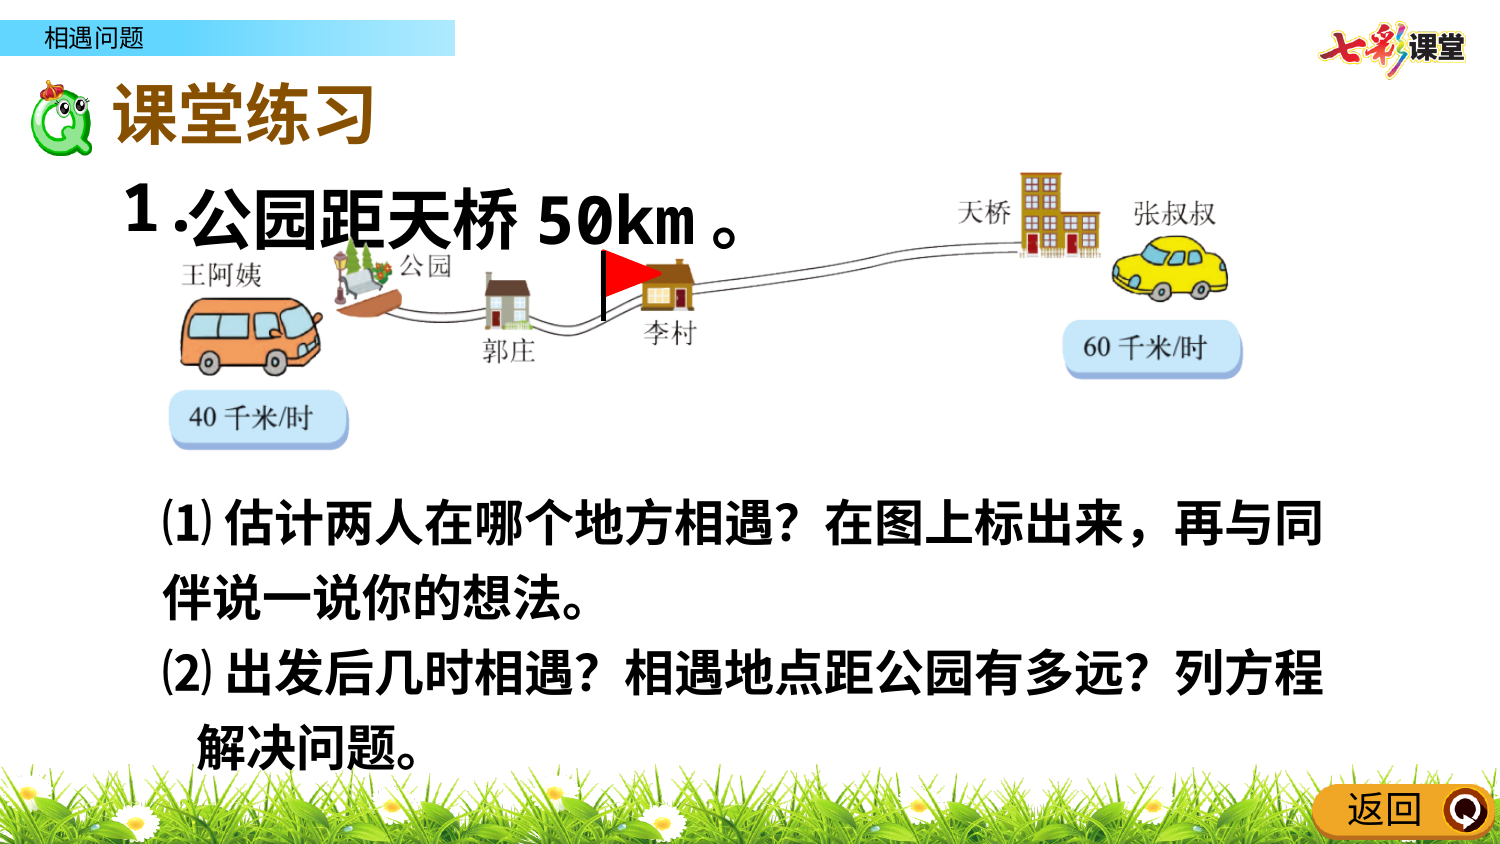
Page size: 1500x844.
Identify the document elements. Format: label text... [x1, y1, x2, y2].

text_box 1. [106, 159, 154, 253]
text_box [602, 251, 660, 322]
picture [159, 149, 1248, 461]
picture [0, 764, 1500, 844]
picture [1316, 20, 1468, 80]
text_box ⑴估计两人在哪个地方相遇？在图上标出来，再与同伴说一说你的想法。 ⑵出发后几时相遇？相遇地点距公园有多远？列方程 解决问题。 [147, 469, 1353, 784]
text_box 课堂练习 [100, 67, 404, 159]
picture [31, 80, 92, 156]
